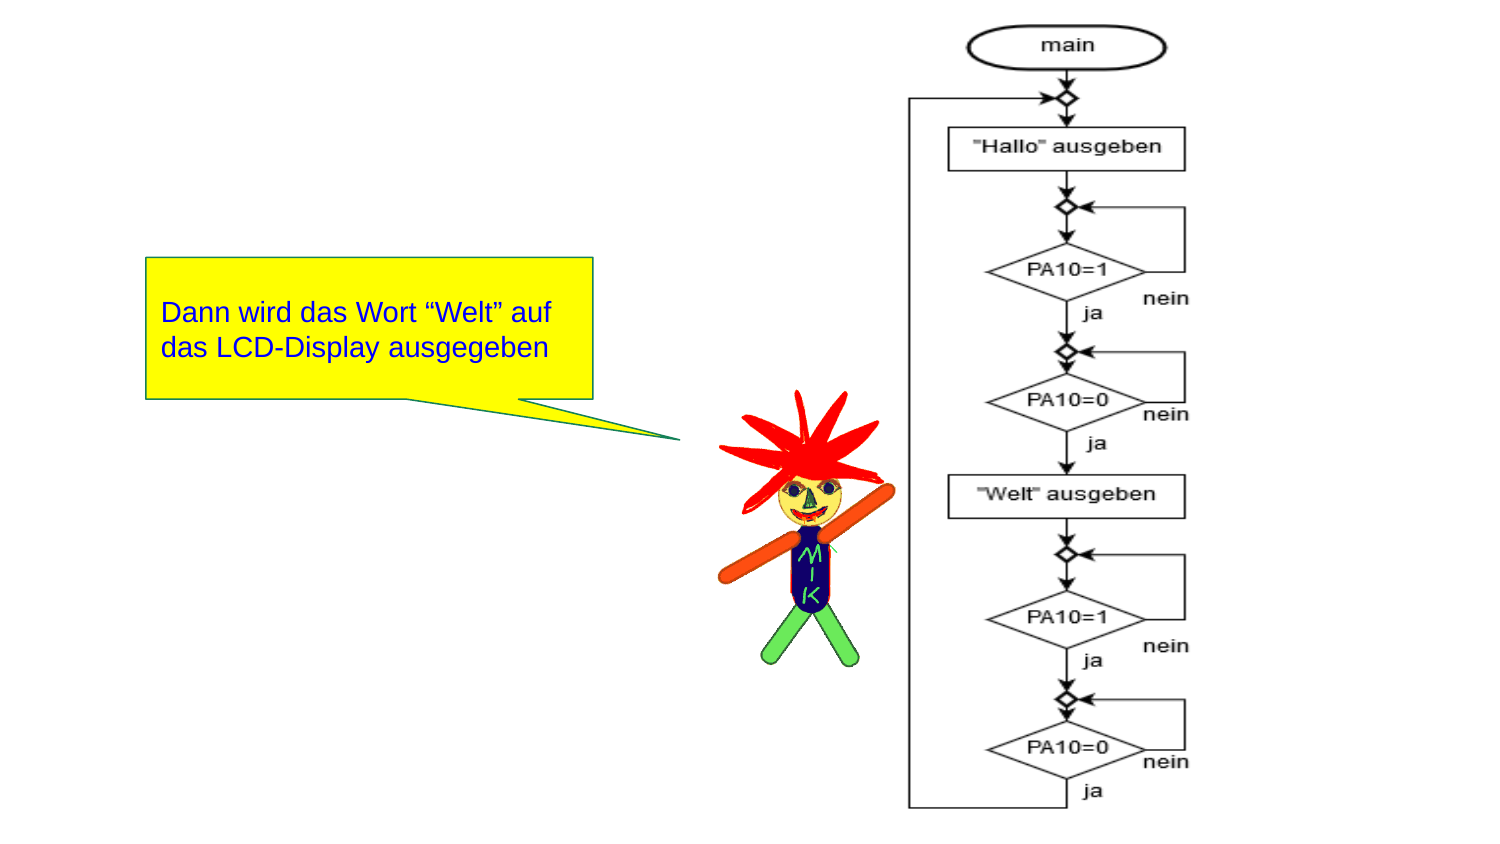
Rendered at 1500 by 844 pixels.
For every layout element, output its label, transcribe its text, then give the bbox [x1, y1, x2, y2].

text_box Dann wird das Wort “Welt” auf das LCD-Display ausgegeben [145, 257, 680, 440]
picture [699, 24, 1206, 819]
